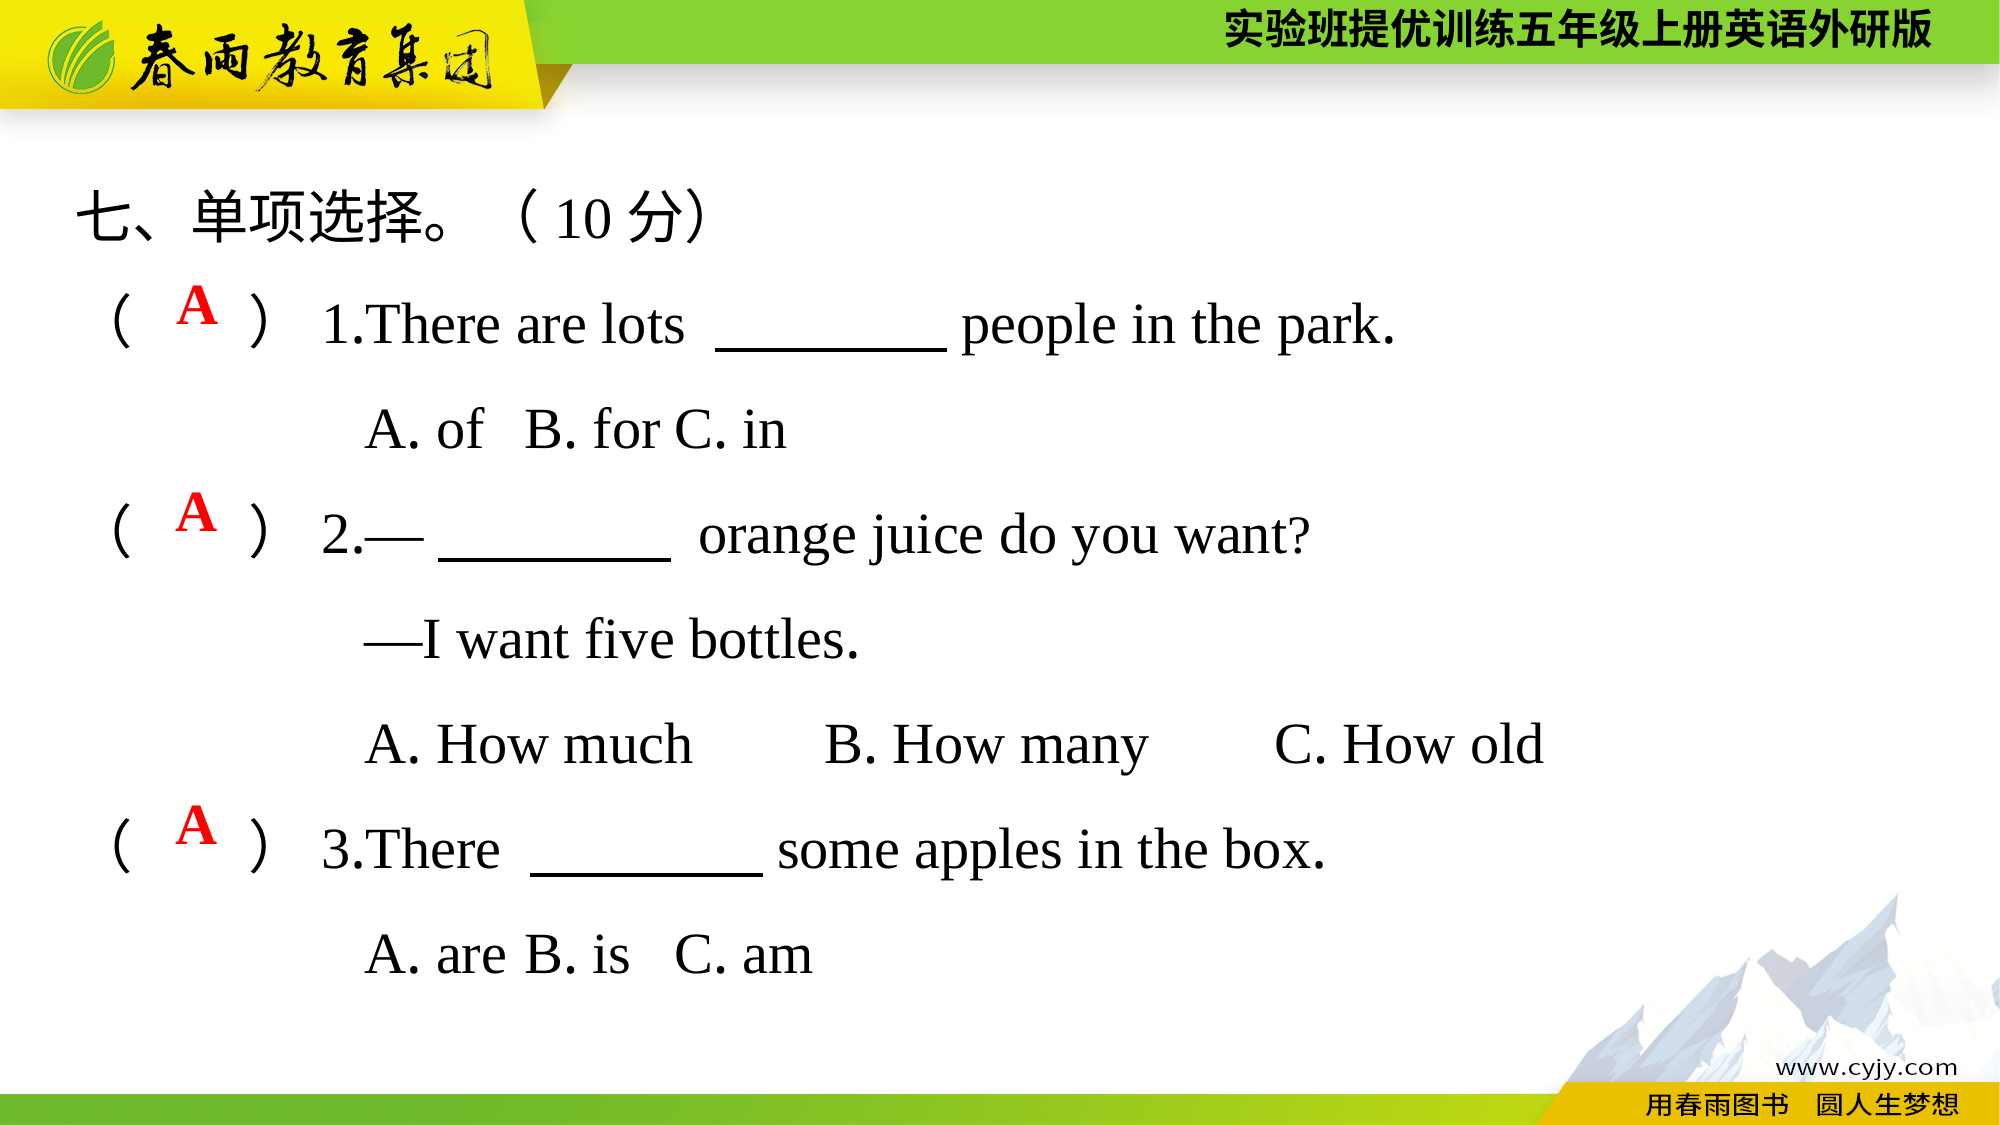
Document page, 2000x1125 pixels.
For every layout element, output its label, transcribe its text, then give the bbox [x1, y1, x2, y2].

text_box A [161, 259, 234, 344]
text_box A [160, 466, 233, 551]
list 七、单项选择。（10分） （ ）1.There are lots people in the park. A. of B. for C. in （ ）2.— orange juice do you want? —I want five bottles. A. How much B. How many C. How old （ ）3.There some apples in the box. A. are B. is C. am [59, 137, 1944, 988]
picture [0, 0, 2000, 1125]
text_box A [160, 778, 233, 864]
